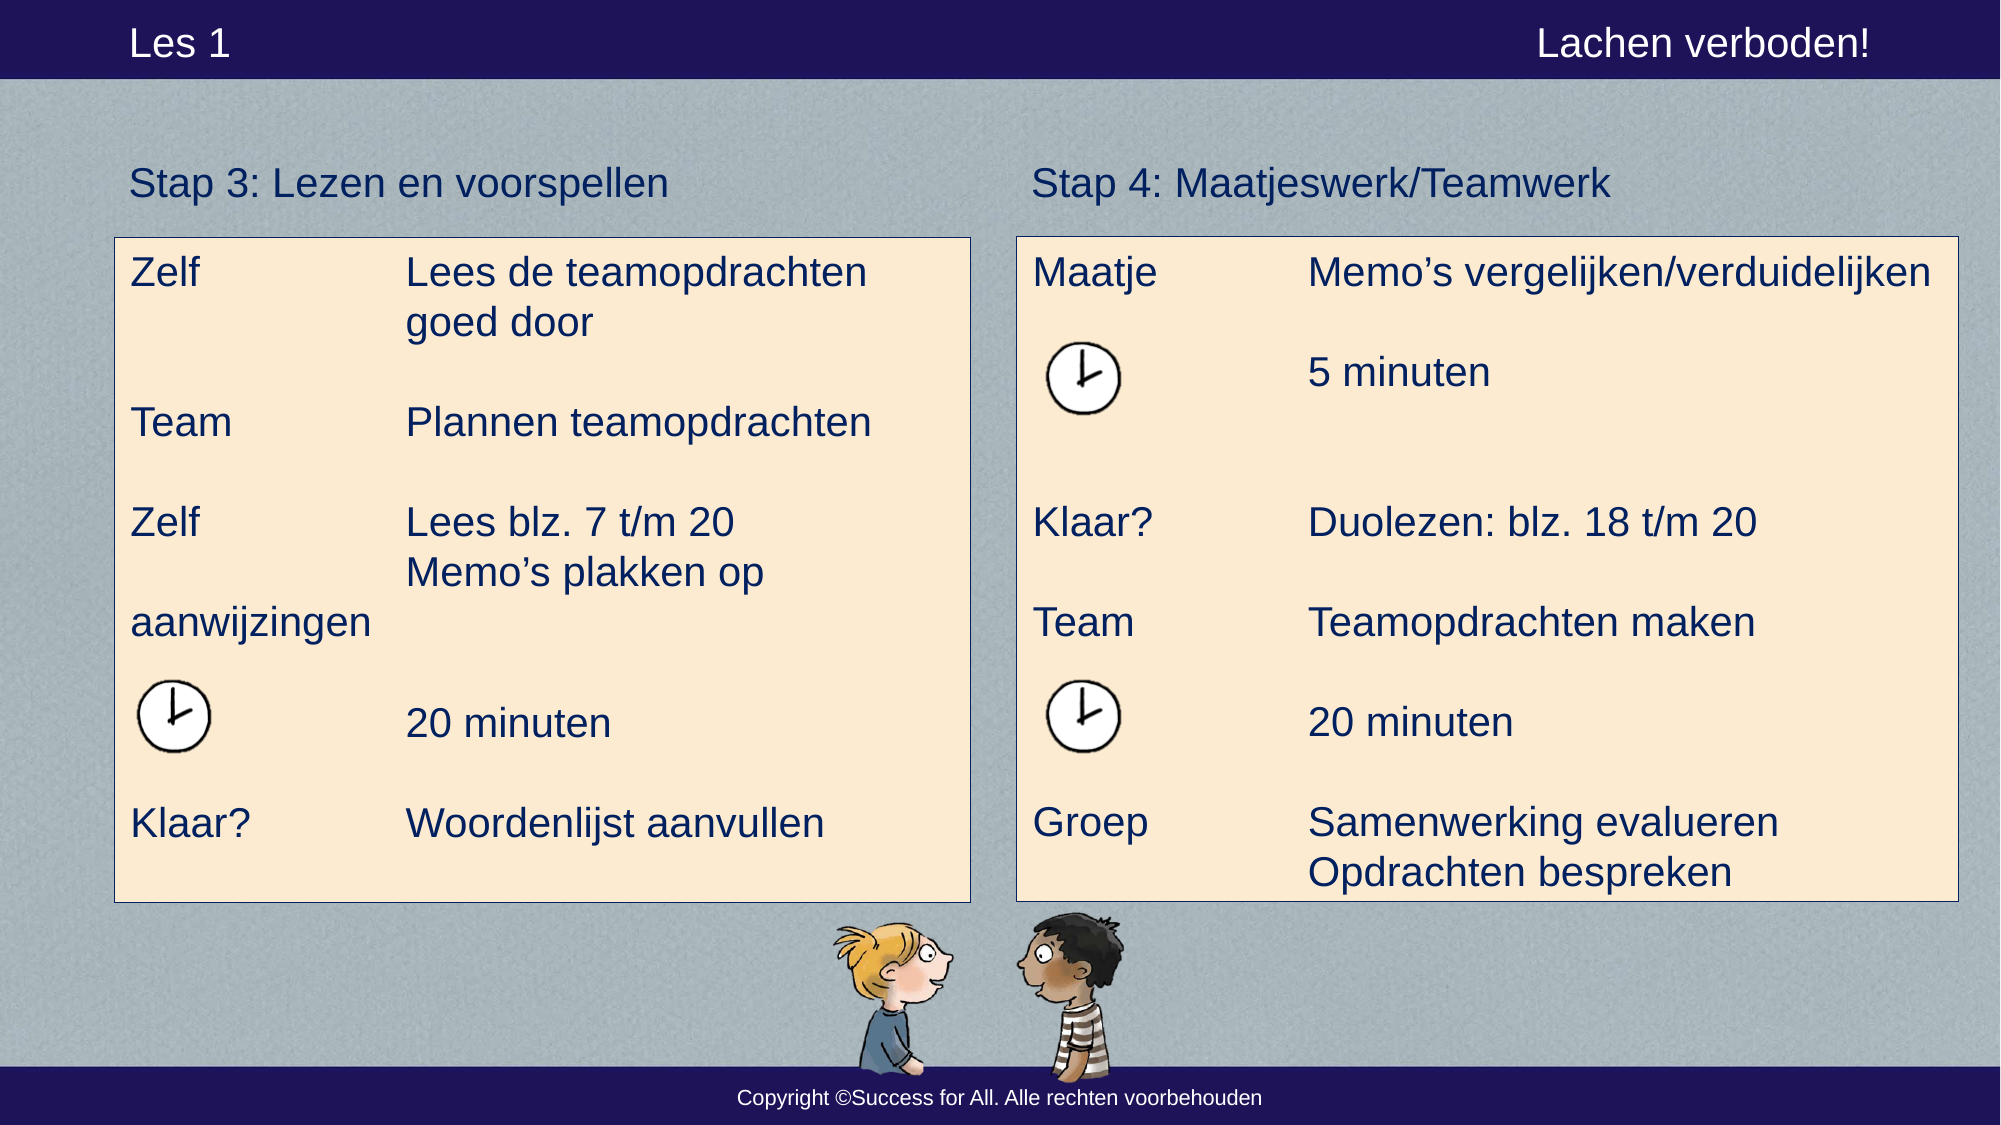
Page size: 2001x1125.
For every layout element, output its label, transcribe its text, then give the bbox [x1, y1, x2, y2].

text_box Zelf Lees de teamopdrachten goed door Team Plannen teamopdrachten Zelf Lees blz. 7 t/m 20 Memo’s plakken op aanwijzingen 20 minuten Klaar? Woordenlijst aanvullen [114, 237, 971, 903]
text_box Maatje Memo’s vergelijken/verduidelijken 5 minuten Klaar? Duolezen: blz. 18 t/m 20 Team Teamopdrachten maken 20 minuten Groep Samenwerking evalueren Opdrachten bespreken [1016, 236, 1959, 902]
picture [0, 0, 2001, 1125]
text_box Stap 4: Maatjeswerk/Teamwerk [1016, 148, 1873, 214]
text_box Lachen verboden! [999, 8, 1886, 73]
text_box Copyright ©Success for All. Alle rechten voorbehouden [0, 1076, 2000, 1125]
text_box Stap 3: Lezen en voorspellen [114, 148, 907, 214]
text_box Les 1 [114, 8, 354, 73]
